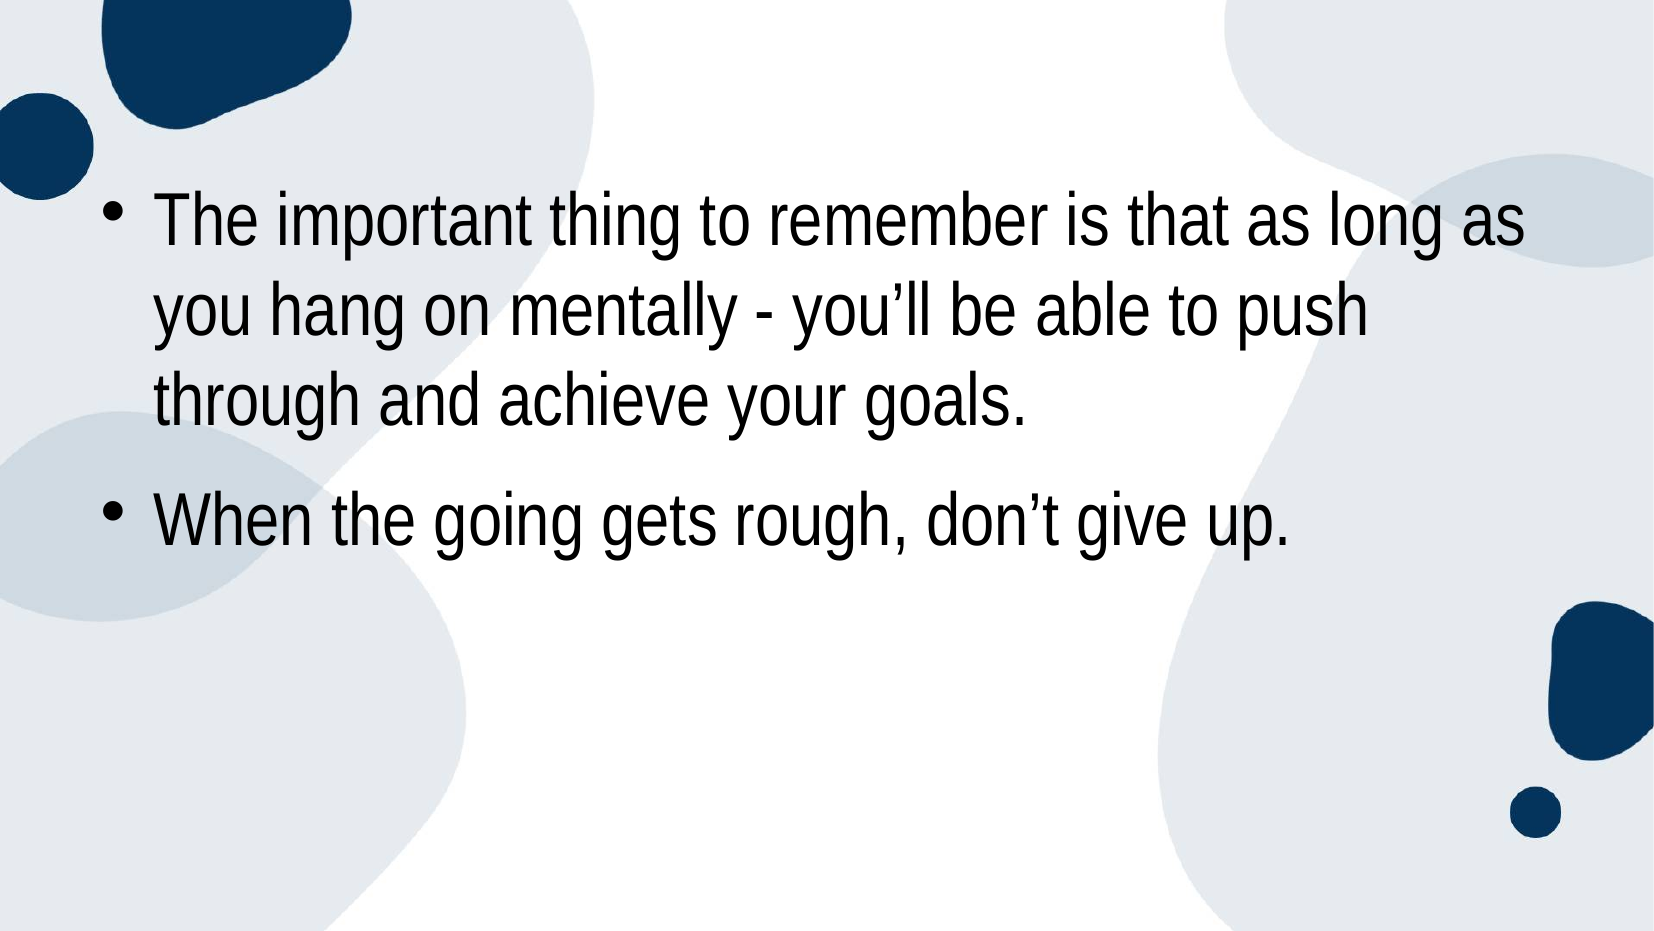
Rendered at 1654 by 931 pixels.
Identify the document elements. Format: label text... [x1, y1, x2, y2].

list The important thing to remember is that as long as you hang on mentally - you’ll be able to push through and achieve your goals. When the going gets rough, don’t give up. [82, 170, 1571, 760]
picture [0, 0, 1654, 931]
